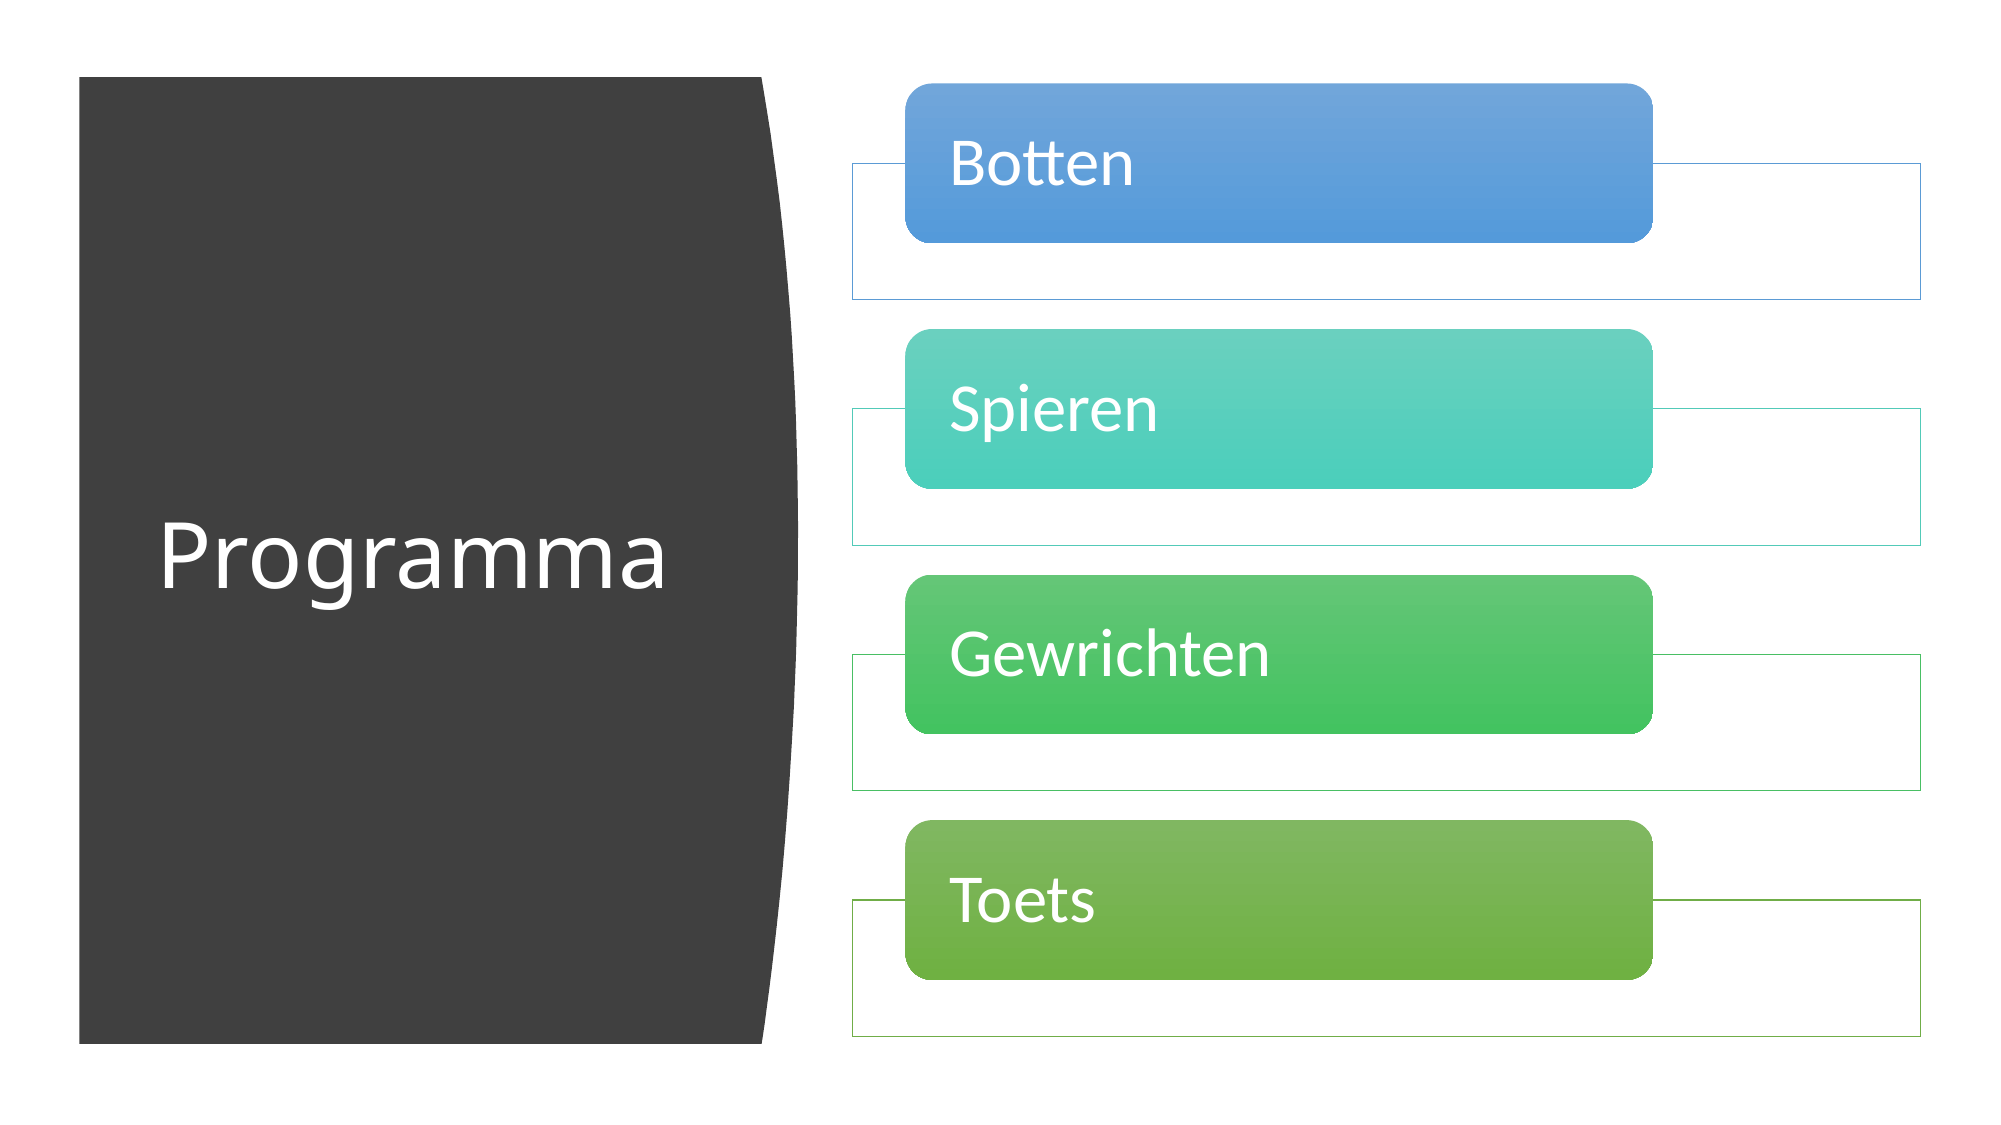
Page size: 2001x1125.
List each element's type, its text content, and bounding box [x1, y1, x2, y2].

text_box [78, 76, 800, 1045]
title Programma [141, 166, 702, 953]
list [852, 77, 1921, 1043]
